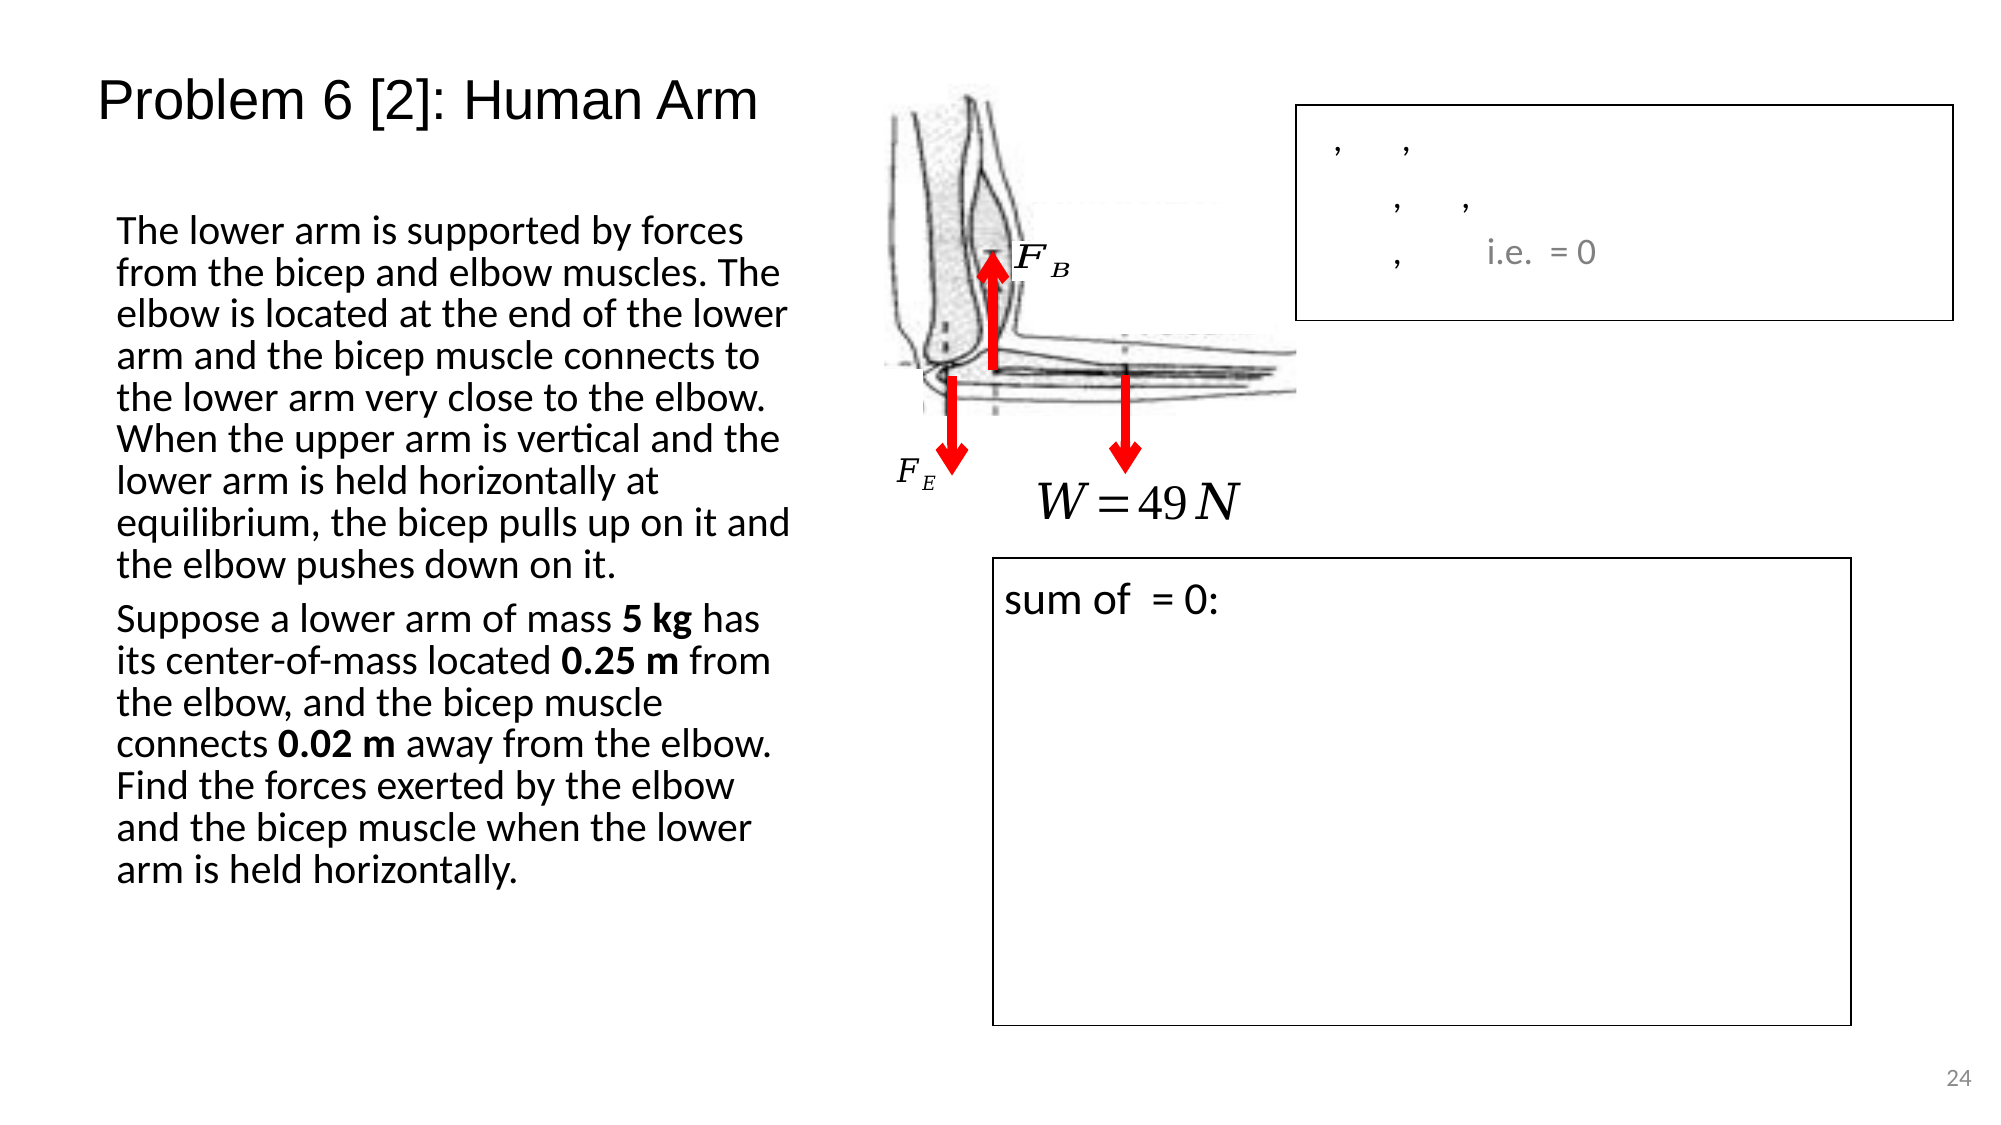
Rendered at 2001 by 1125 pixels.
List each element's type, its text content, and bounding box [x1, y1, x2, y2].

text_box Problem 6 [2]: Human Arm [97, 63, 1022, 141]
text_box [850, 65, 1297, 532]
table_header The lower arm is supported by forces from the bicep and elbow muscles. The elbow is located at the end of the lower arm and the bicep muscle connects to the lower arm very close to the elbow. When the upper arm is vertical and the lower arm is held horizontally at equilibrium, the bicep pulls up on it and the elbow pushes down on it. Suppose a lower arm of mass 5 kg has its center-of-mass located 0.25 m from the elbow, and the bicep muscle connects 0.02 m away from the elbow. Find the forces exerted by the elbow and the bicep muscle when the lower arm is held horizontally. [106, 214, 819, 1016]
slide_number 24 [1919, 1047, 1987, 1106]
